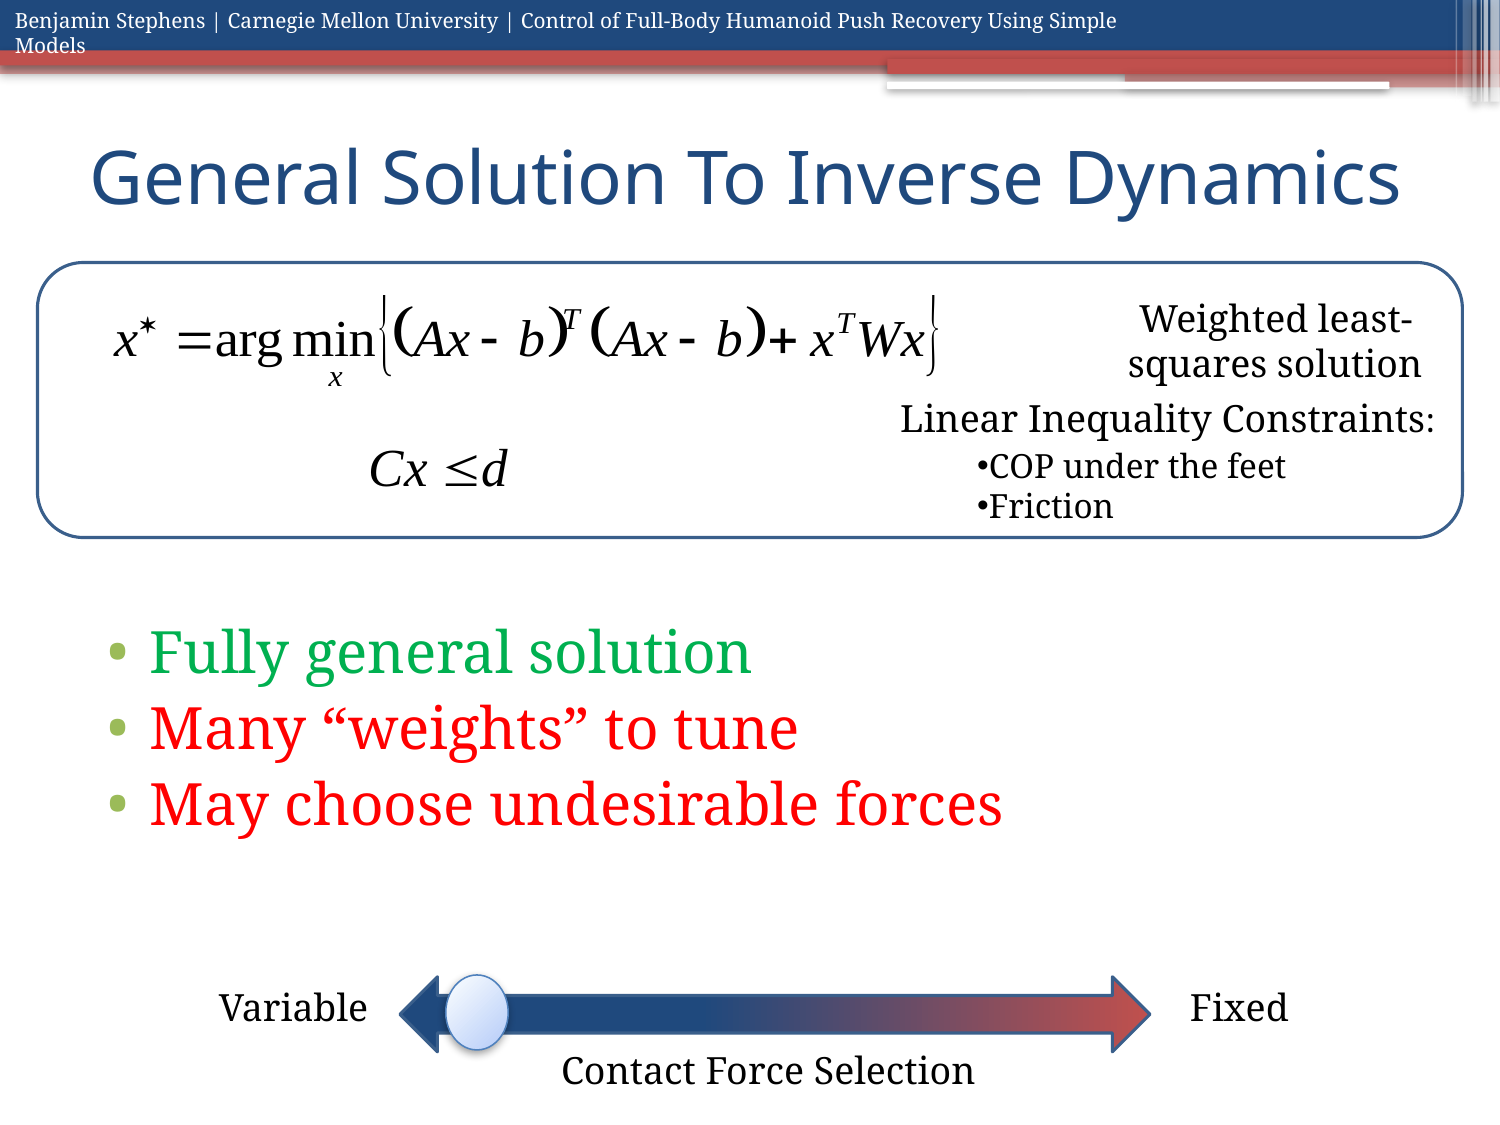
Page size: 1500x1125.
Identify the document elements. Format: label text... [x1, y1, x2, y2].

text_box [509, 975, 1152, 1054]
text_box [35, 261, 1464, 540]
list Fully general solution Many “weights” to tune May choose undesirable forces [75, 607, 1425, 963]
text_box Fixed [1175, 976, 1425, 1037]
text_box [420, 1037, 439, 1054]
text_box Weighted least- squares solution [849, 287, 1438, 387]
text_box Variable [137, 976, 450, 1037]
text_box [444, 974, 509, 1051]
title General Solution To Inverse Dynamics [75, 87, 1425, 263]
text_box COP under the feet Friction [962, 437, 1475, 532]
text_box Contact Force Selection [525, 1039, 1013, 1100]
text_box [362, 437, 523, 501]
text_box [103, 295, 947, 400]
text_box Linear Inequality Constraints: [787, 387, 1450, 448]
